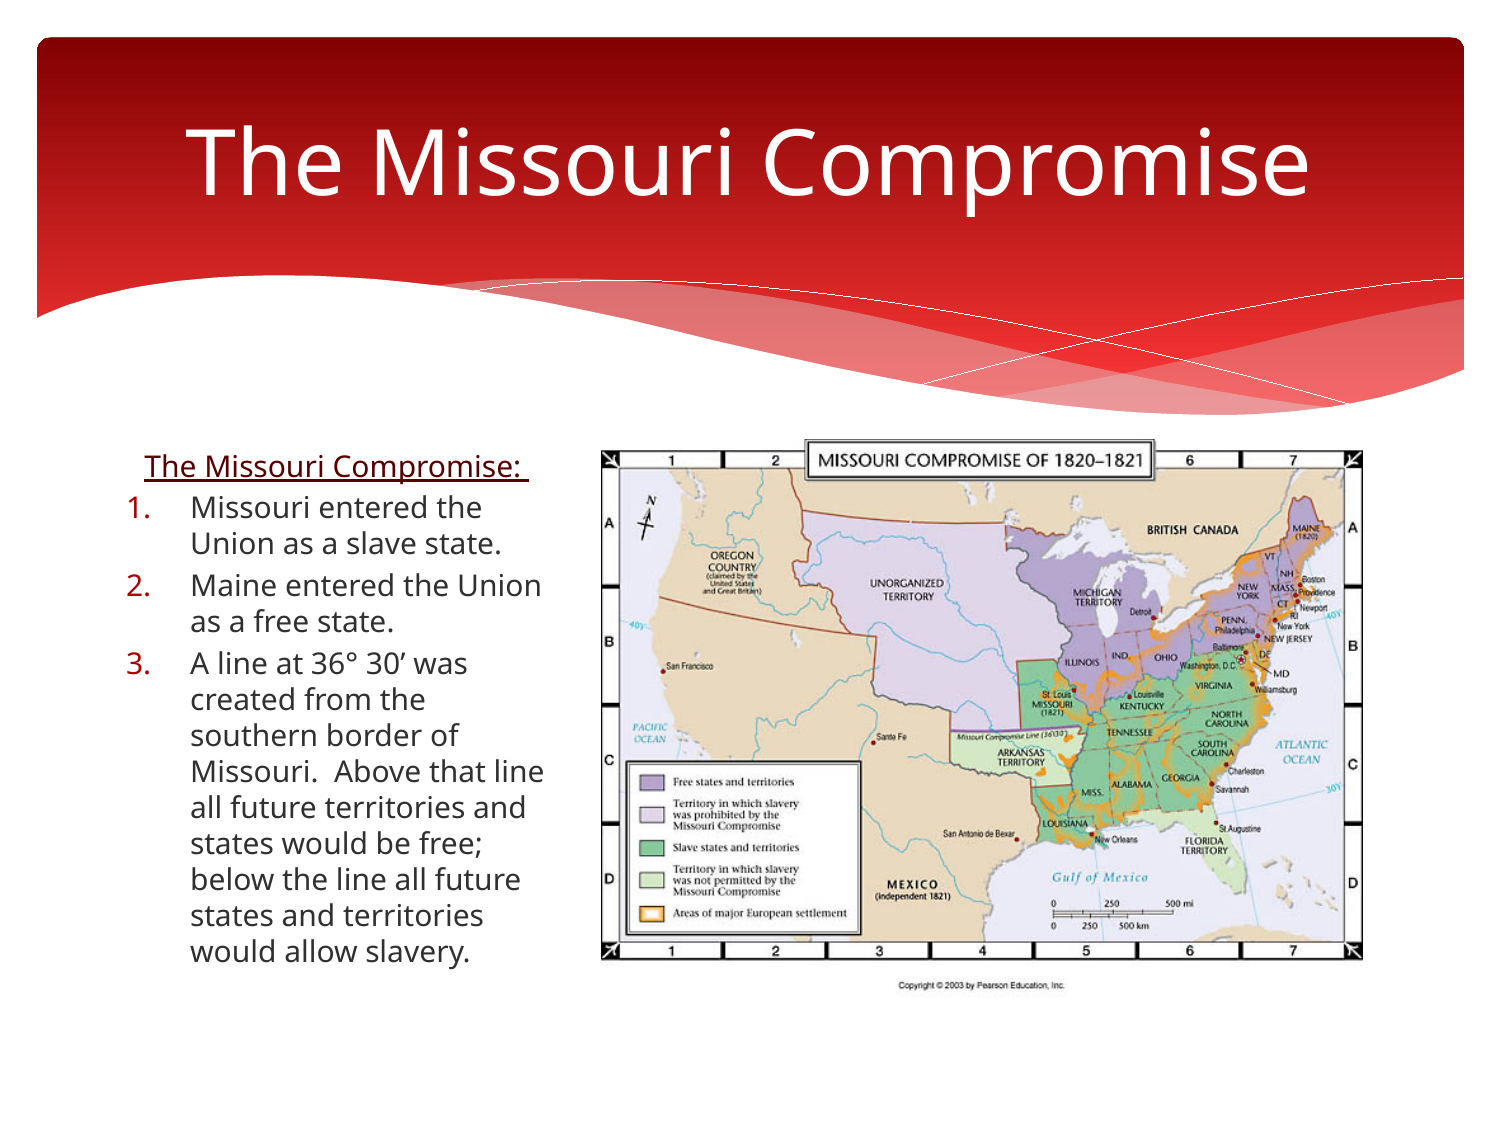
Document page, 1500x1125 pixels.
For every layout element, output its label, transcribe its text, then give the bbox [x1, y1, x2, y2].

title The Missouri Compromise [75, 55, 1425, 261]
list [601, 439, 1363, 1006]
list The Missouri Compromise: Missouri entered the Union as a slave state. Maine entered the Union as a free state. A line at 36° 30’ was created from the southern border of Missouri. Above that line all future territories and states would be free; below the line all future states and territories would allow slavery. [111, 439, 563, 1005]
